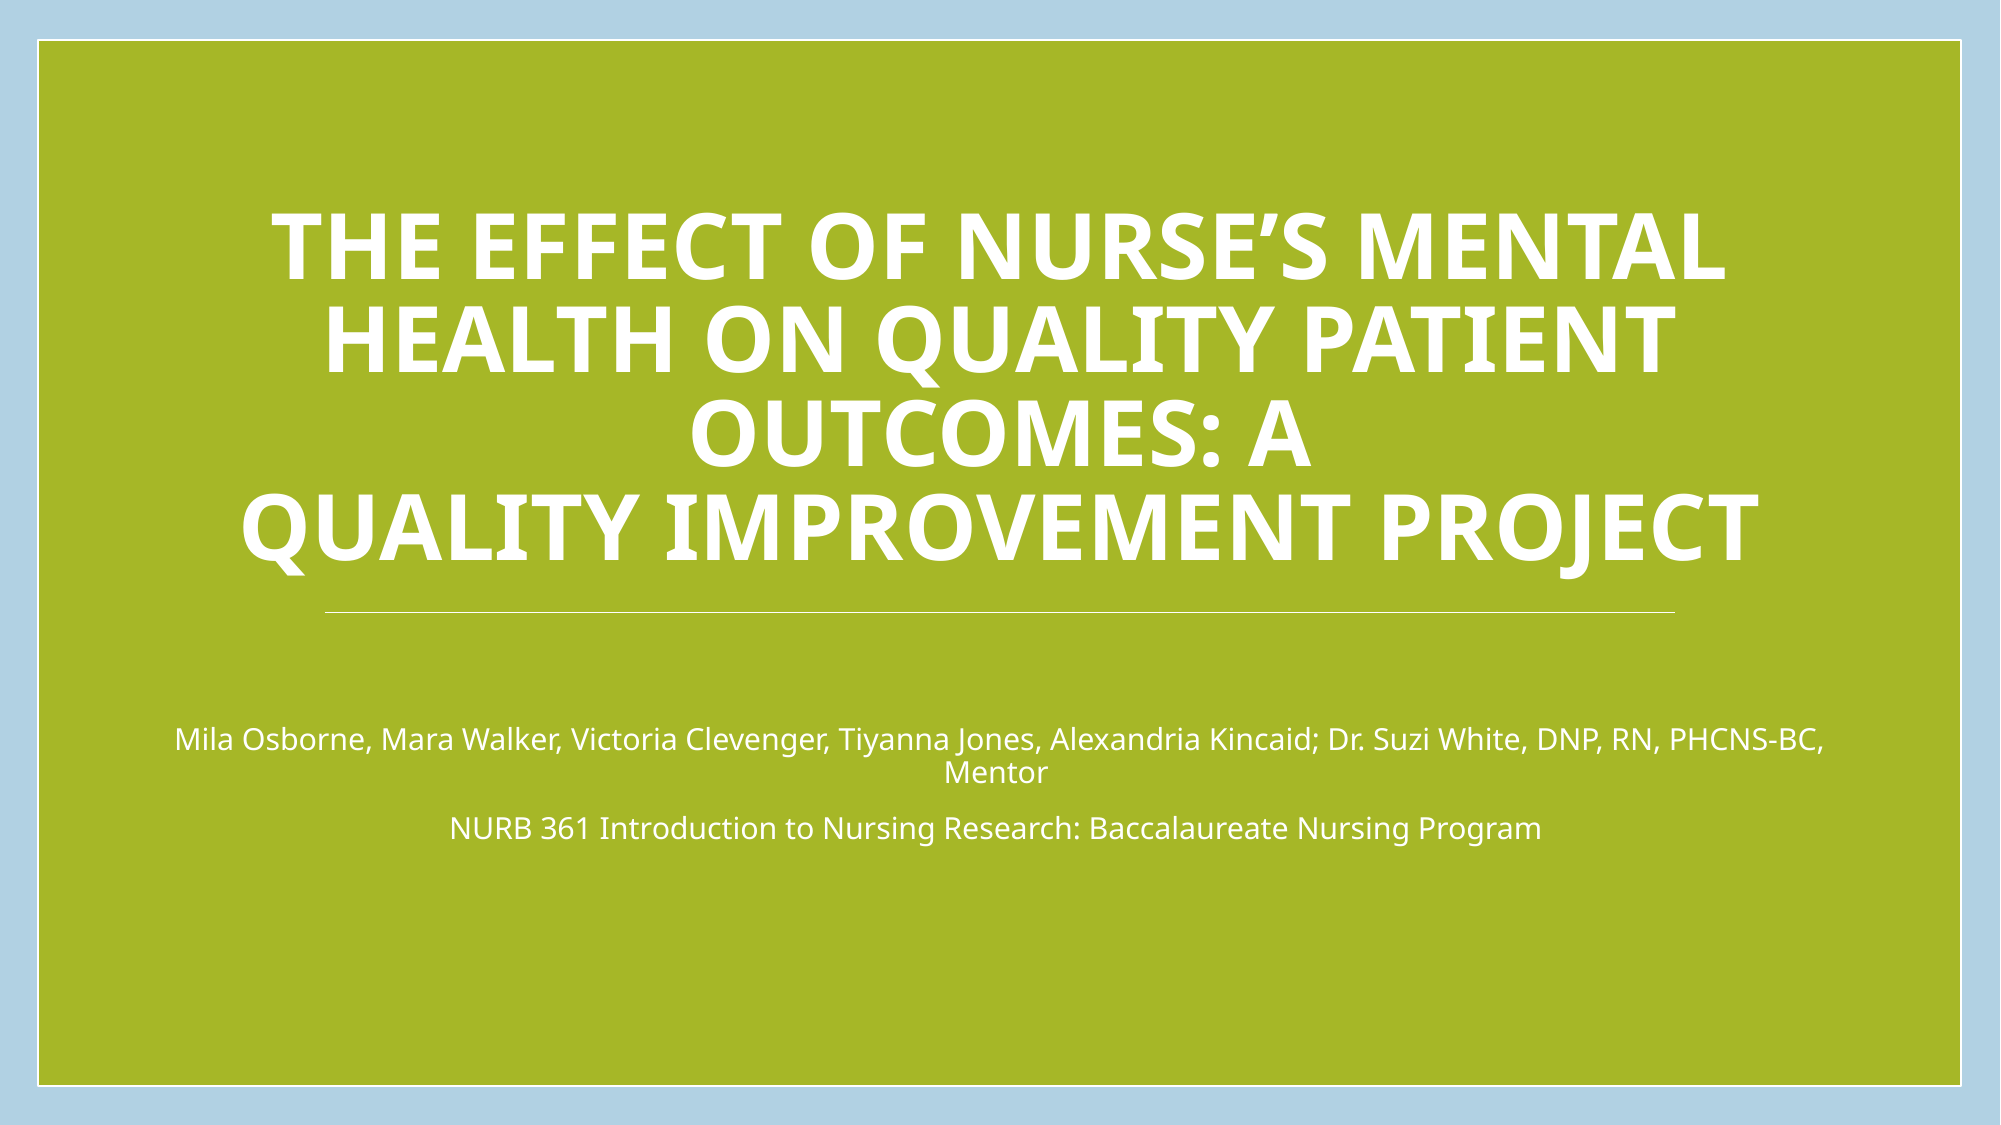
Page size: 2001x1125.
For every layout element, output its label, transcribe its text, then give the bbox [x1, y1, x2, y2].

subtitle Mila Osborne, Mara Walker, Victoria Clevenger, Tiyanna Jones, Alexandria Kincaid; Dr. Suzi White, DNP, RN, PHCNS-BC, Mentor NURB 361 Introduction to Nursing Research: Baccalaureate Nursing Program [137, 716, 1863, 945]
title The Effect of Nurse’s Mental Health on Quality Patient Outcomes: A Quality Improvement Project [137, 149, 1863, 587]
